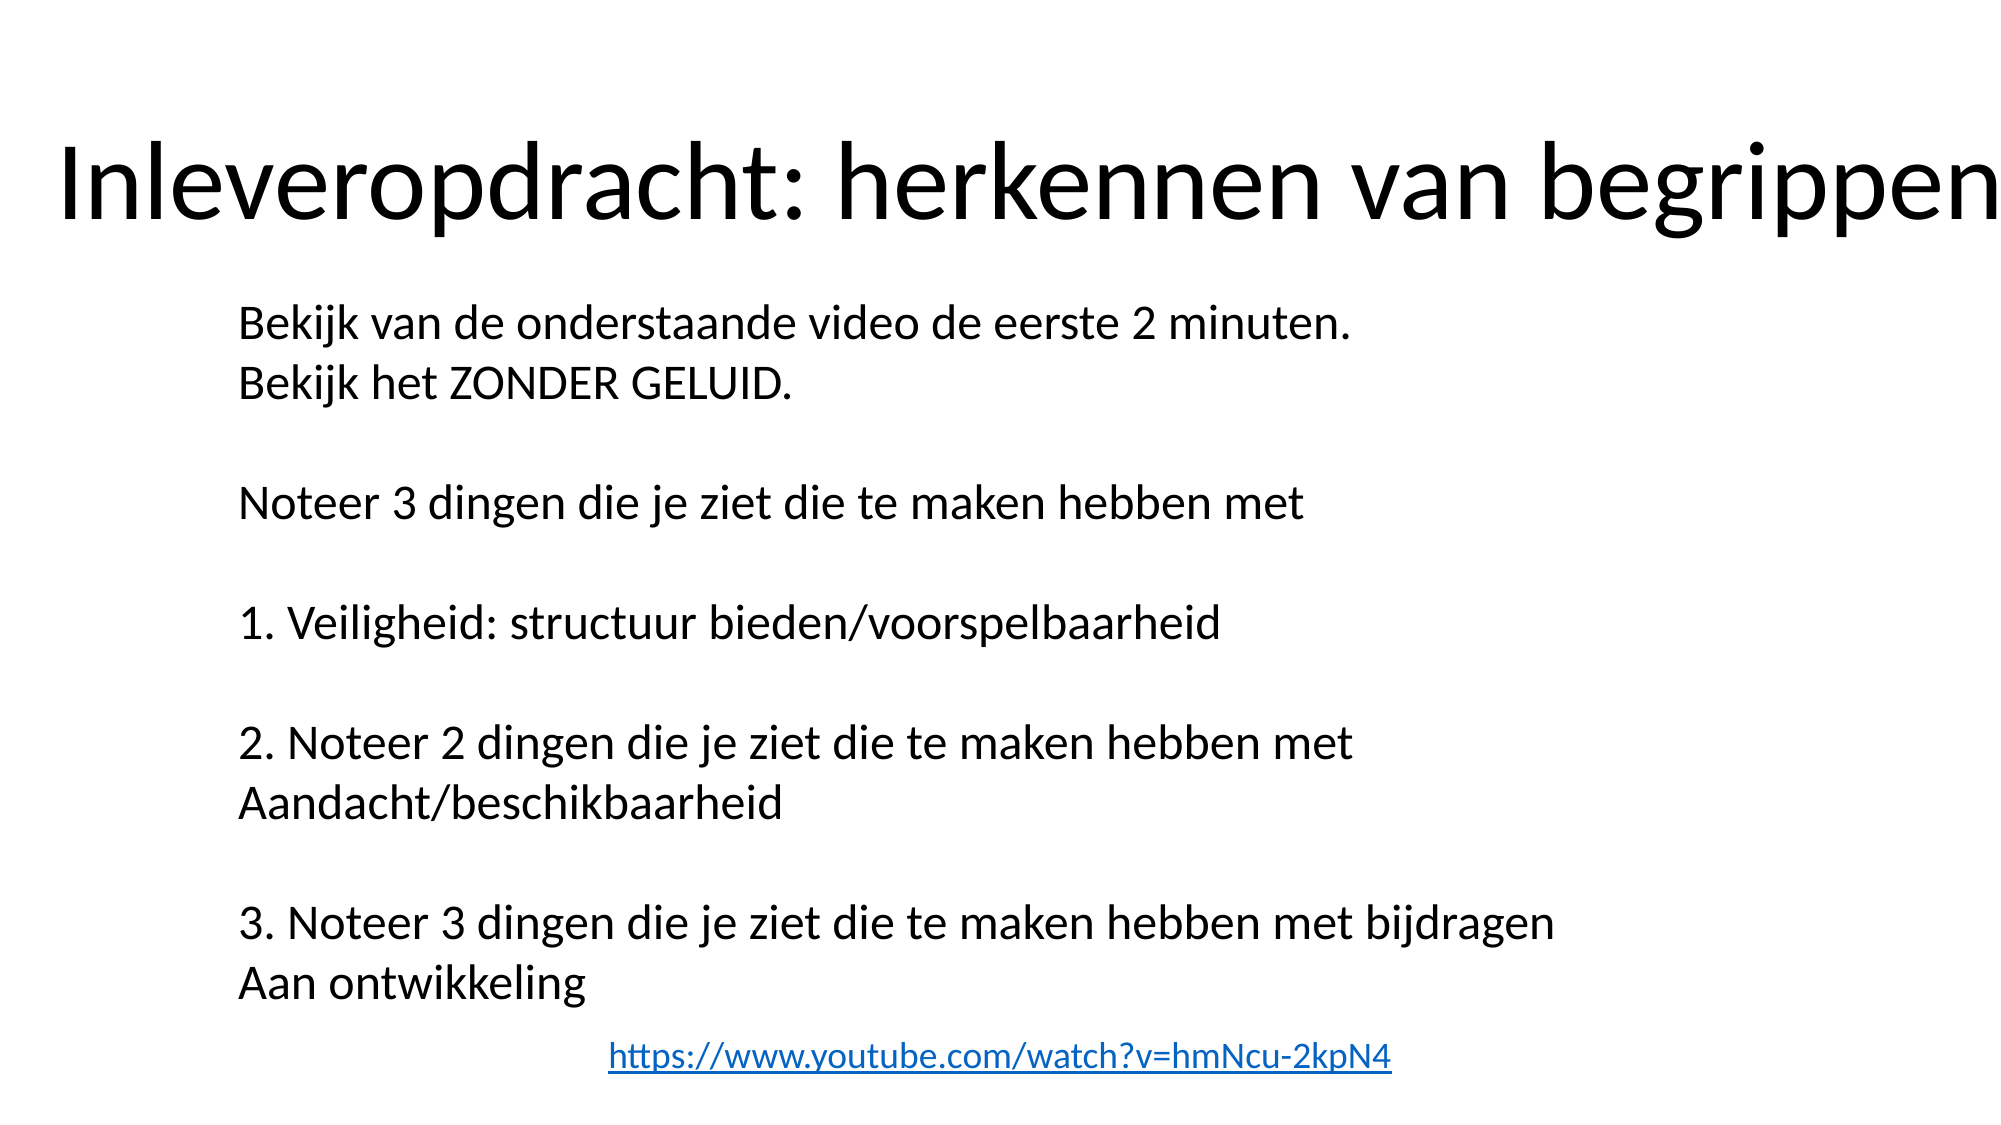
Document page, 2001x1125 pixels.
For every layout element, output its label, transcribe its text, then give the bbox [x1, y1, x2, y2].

text_box Bekijk van de onderstaande video de eerste 2 minuten. Bekijk het ZONDER GELUID. Noteer 3 dingen die je ziet die te maken hebben met 1. Veiligheid: structuur bieden/voorspelbaarheid 2. Noteer 2 dingen die je ziet die te maken hebben met Aandacht/beschikbaarheid 3. Noteer 3 dingen die je ziet die te maken hebben met bijdragen Aan ontwikkeling [223, 281, 1875, 1017]
text_box https://www.youtube.com/watch?v=hmNcu-2kpN4 [593, 1023, 1407, 1125]
text_box Inleveropdracht: herkennen van begrippen [0, 99, 2000, 250]
